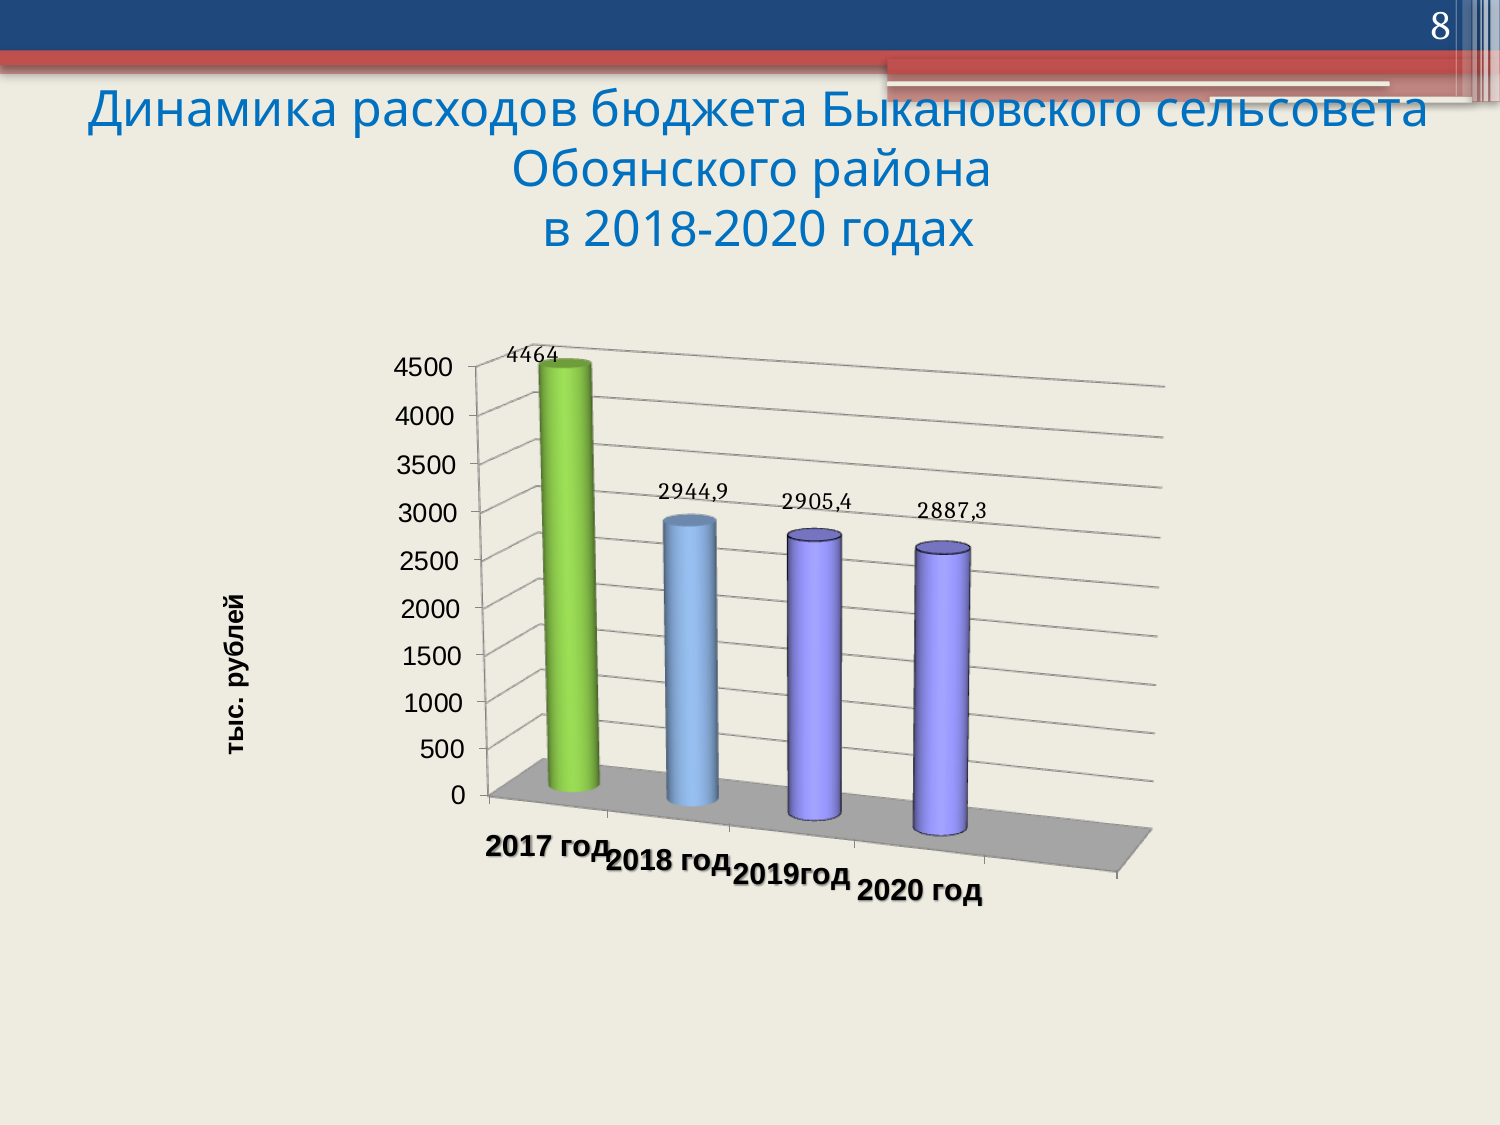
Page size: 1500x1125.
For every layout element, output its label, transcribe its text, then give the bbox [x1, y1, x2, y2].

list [165, 307, 1232, 1019]
title Динамика расходов бюджета Быкановского сельсовета Обоянского района в 2018-2020 годах [17, 77, 1500, 256]
slide_number 8 [1340, 0, 1466, 61]
